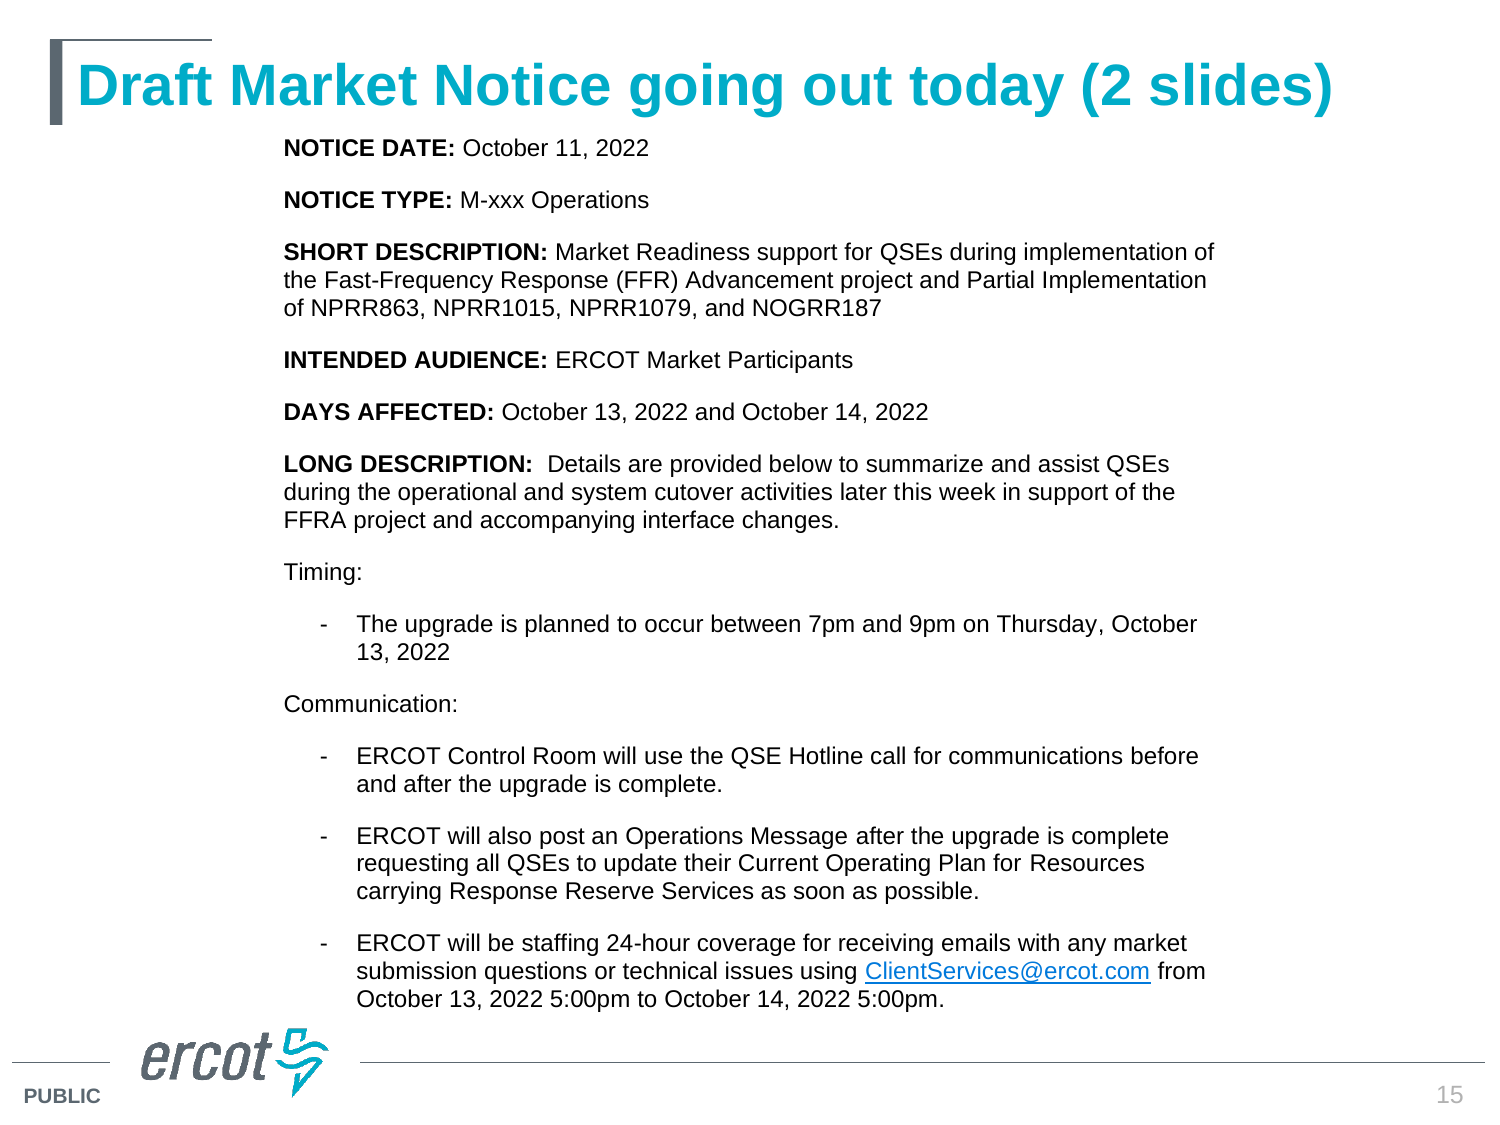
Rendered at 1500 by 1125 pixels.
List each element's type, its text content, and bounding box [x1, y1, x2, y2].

title Draft Market Notice going out today (2 slides) [62, 39, 1450, 228]
slide_number 15 [1412, 1076, 1488, 1112]
picture [137, 133, 1230, 1100]
